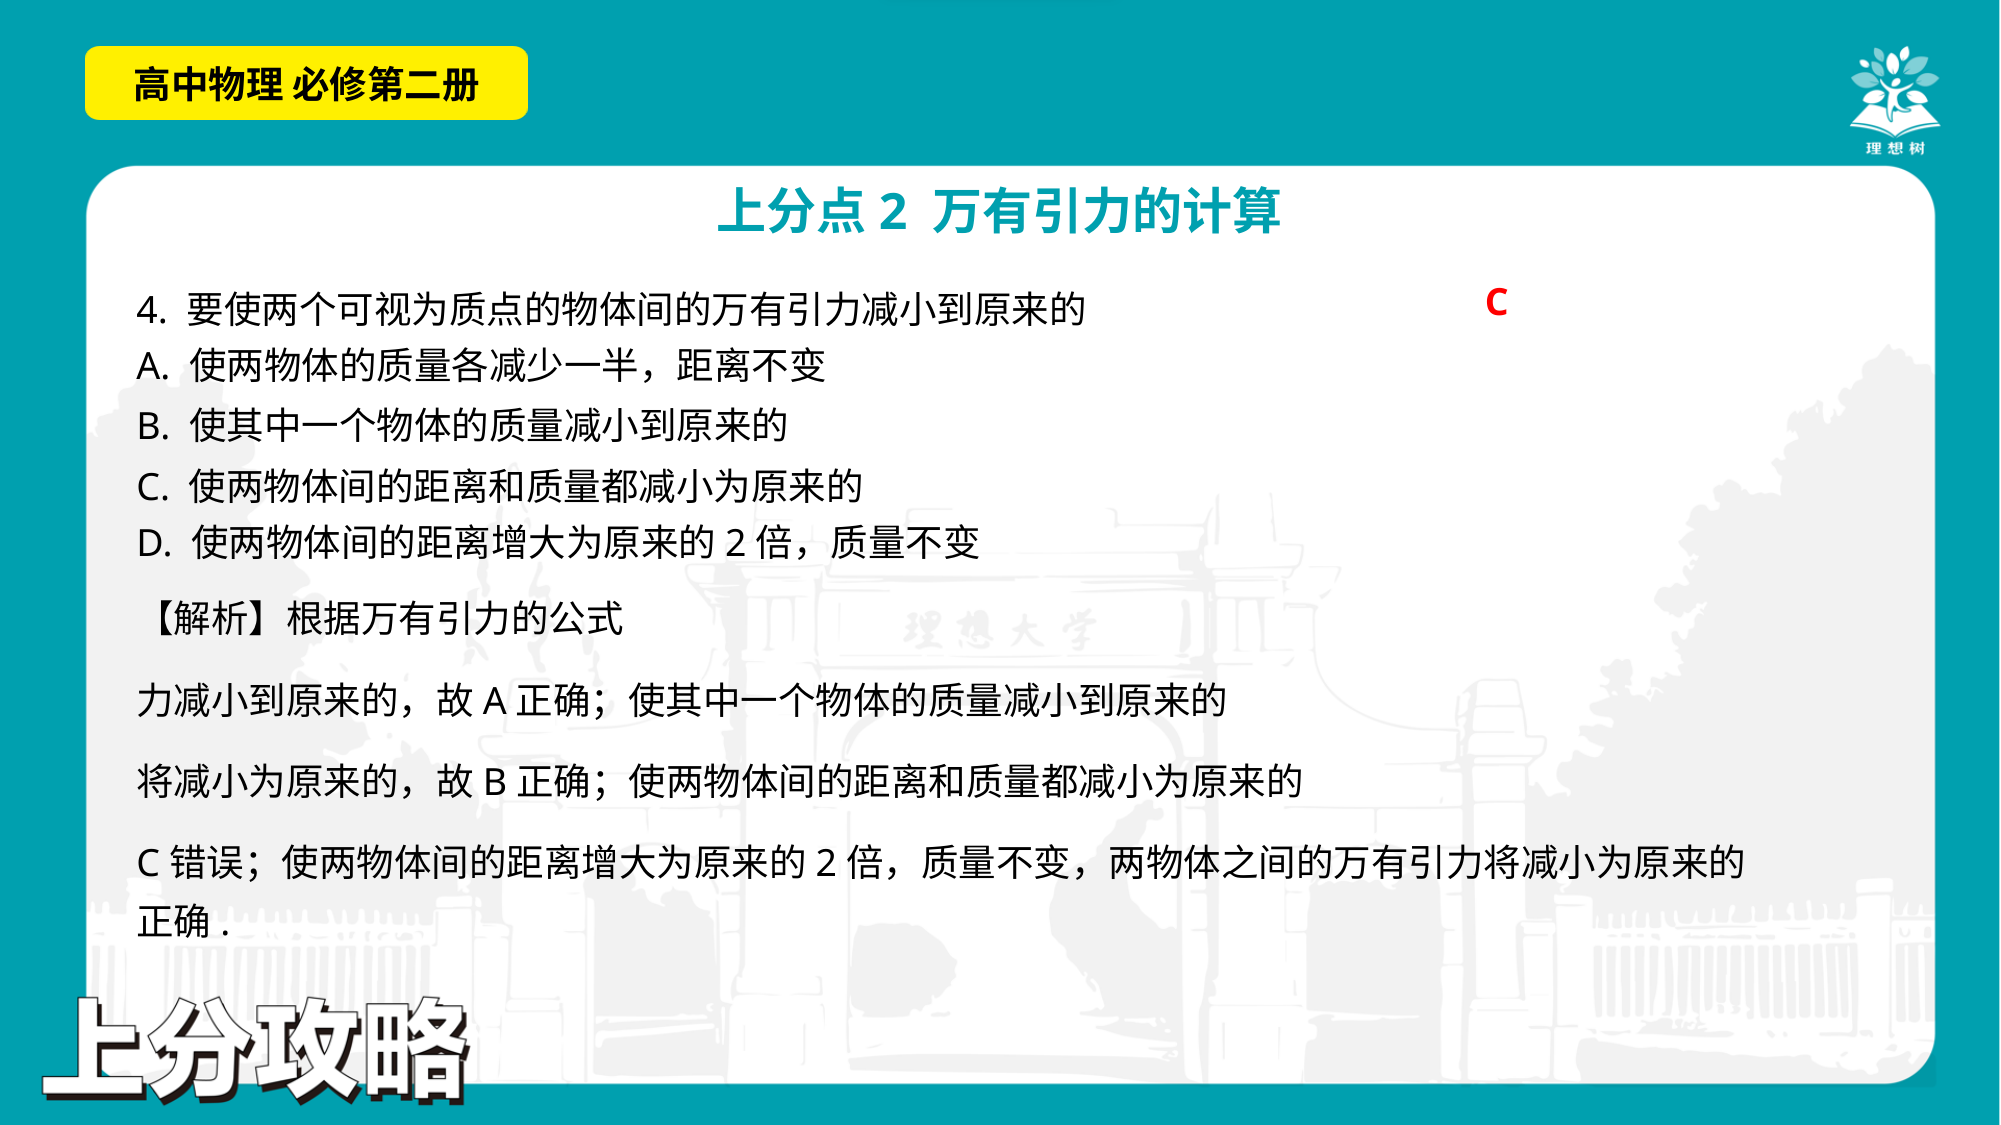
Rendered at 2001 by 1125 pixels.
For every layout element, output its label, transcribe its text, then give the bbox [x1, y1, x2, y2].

picture [0, 0, 2000, 1125]
text_box C [1469, 277, 1525, 322]
